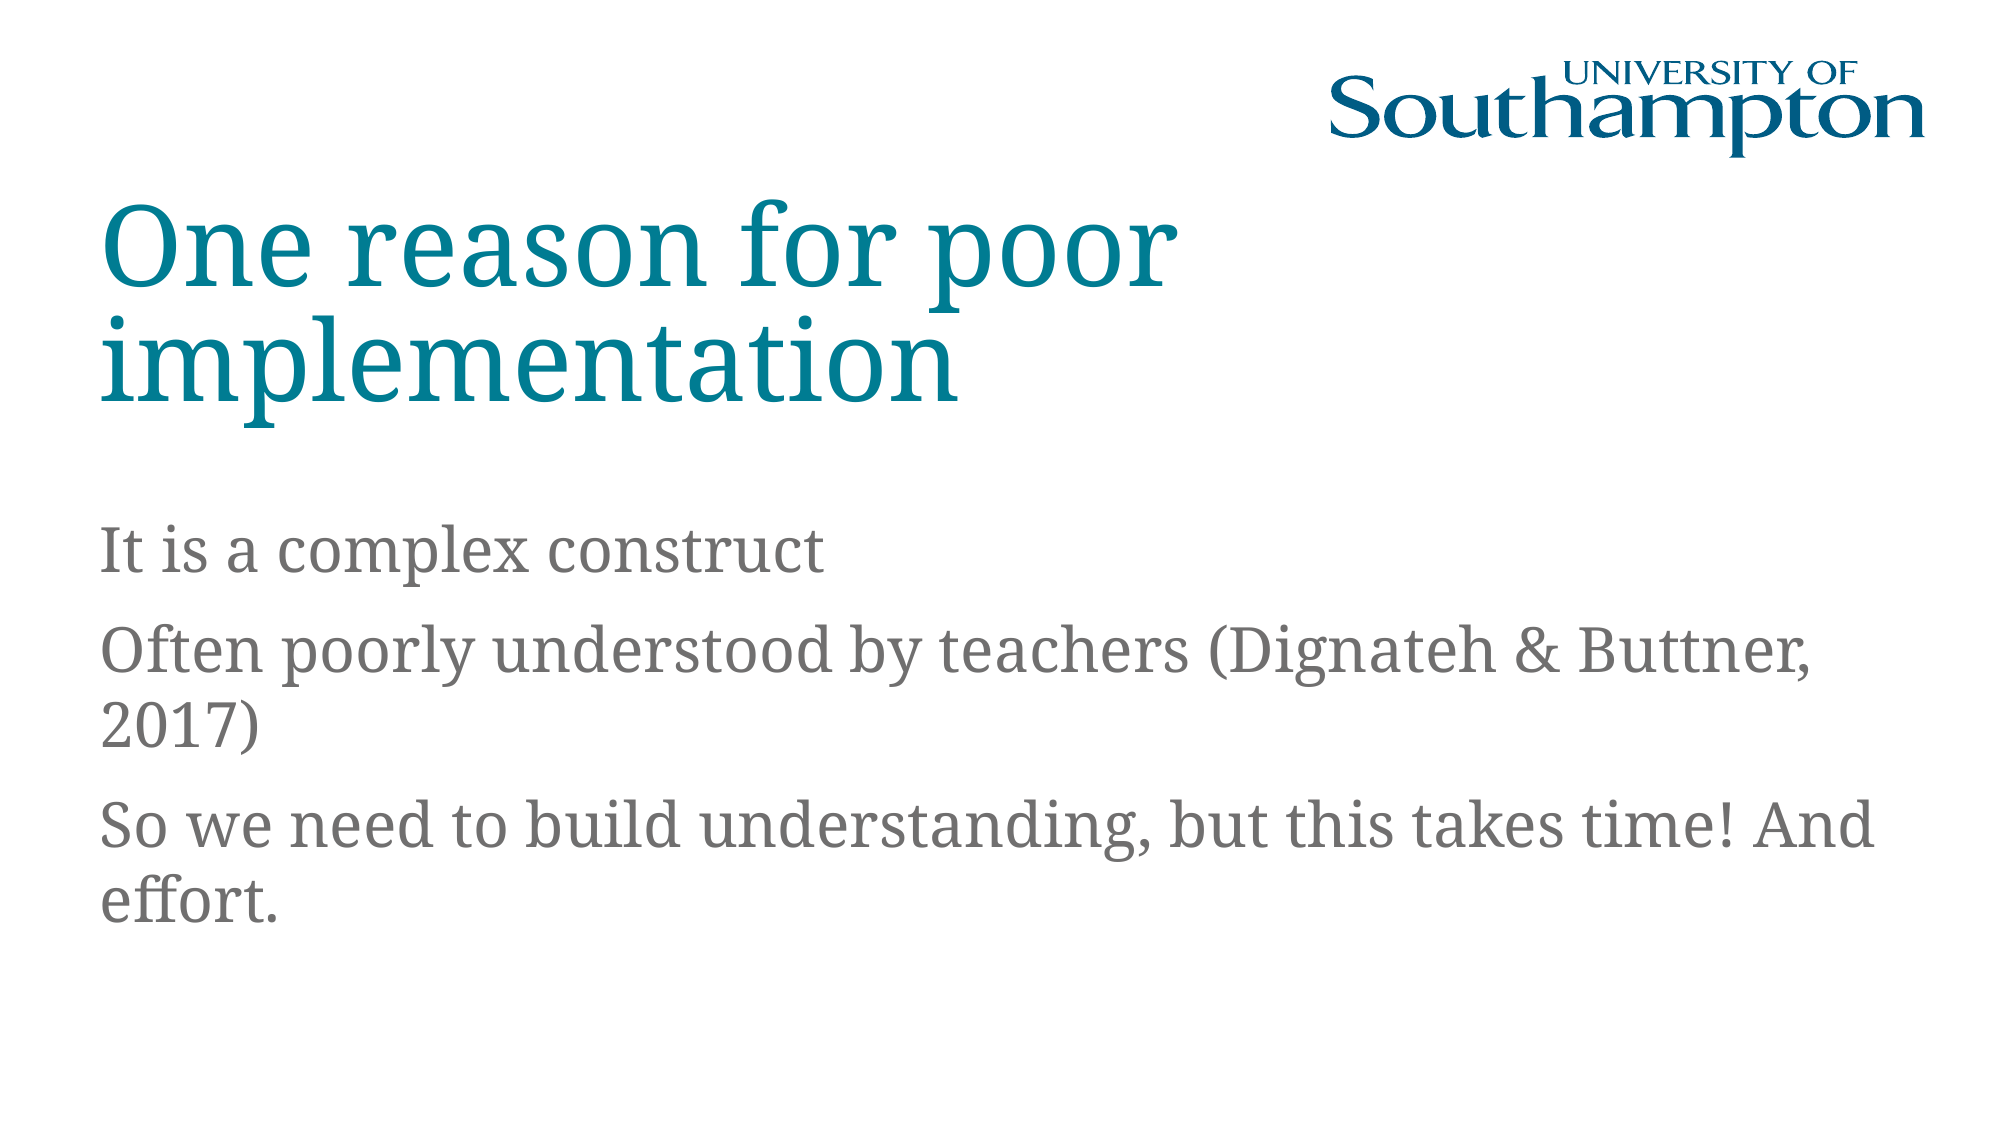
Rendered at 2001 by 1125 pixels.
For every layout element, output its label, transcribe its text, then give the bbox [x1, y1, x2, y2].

title One reason for poor implementation [99, 194, 1896, 313]
list It is a complex construct Often poorly understood by teachers (Dignateh & Buttner, 2017) So we need to build understanding, but this takes time! And effort. [99, 509, 1896, 1101]
